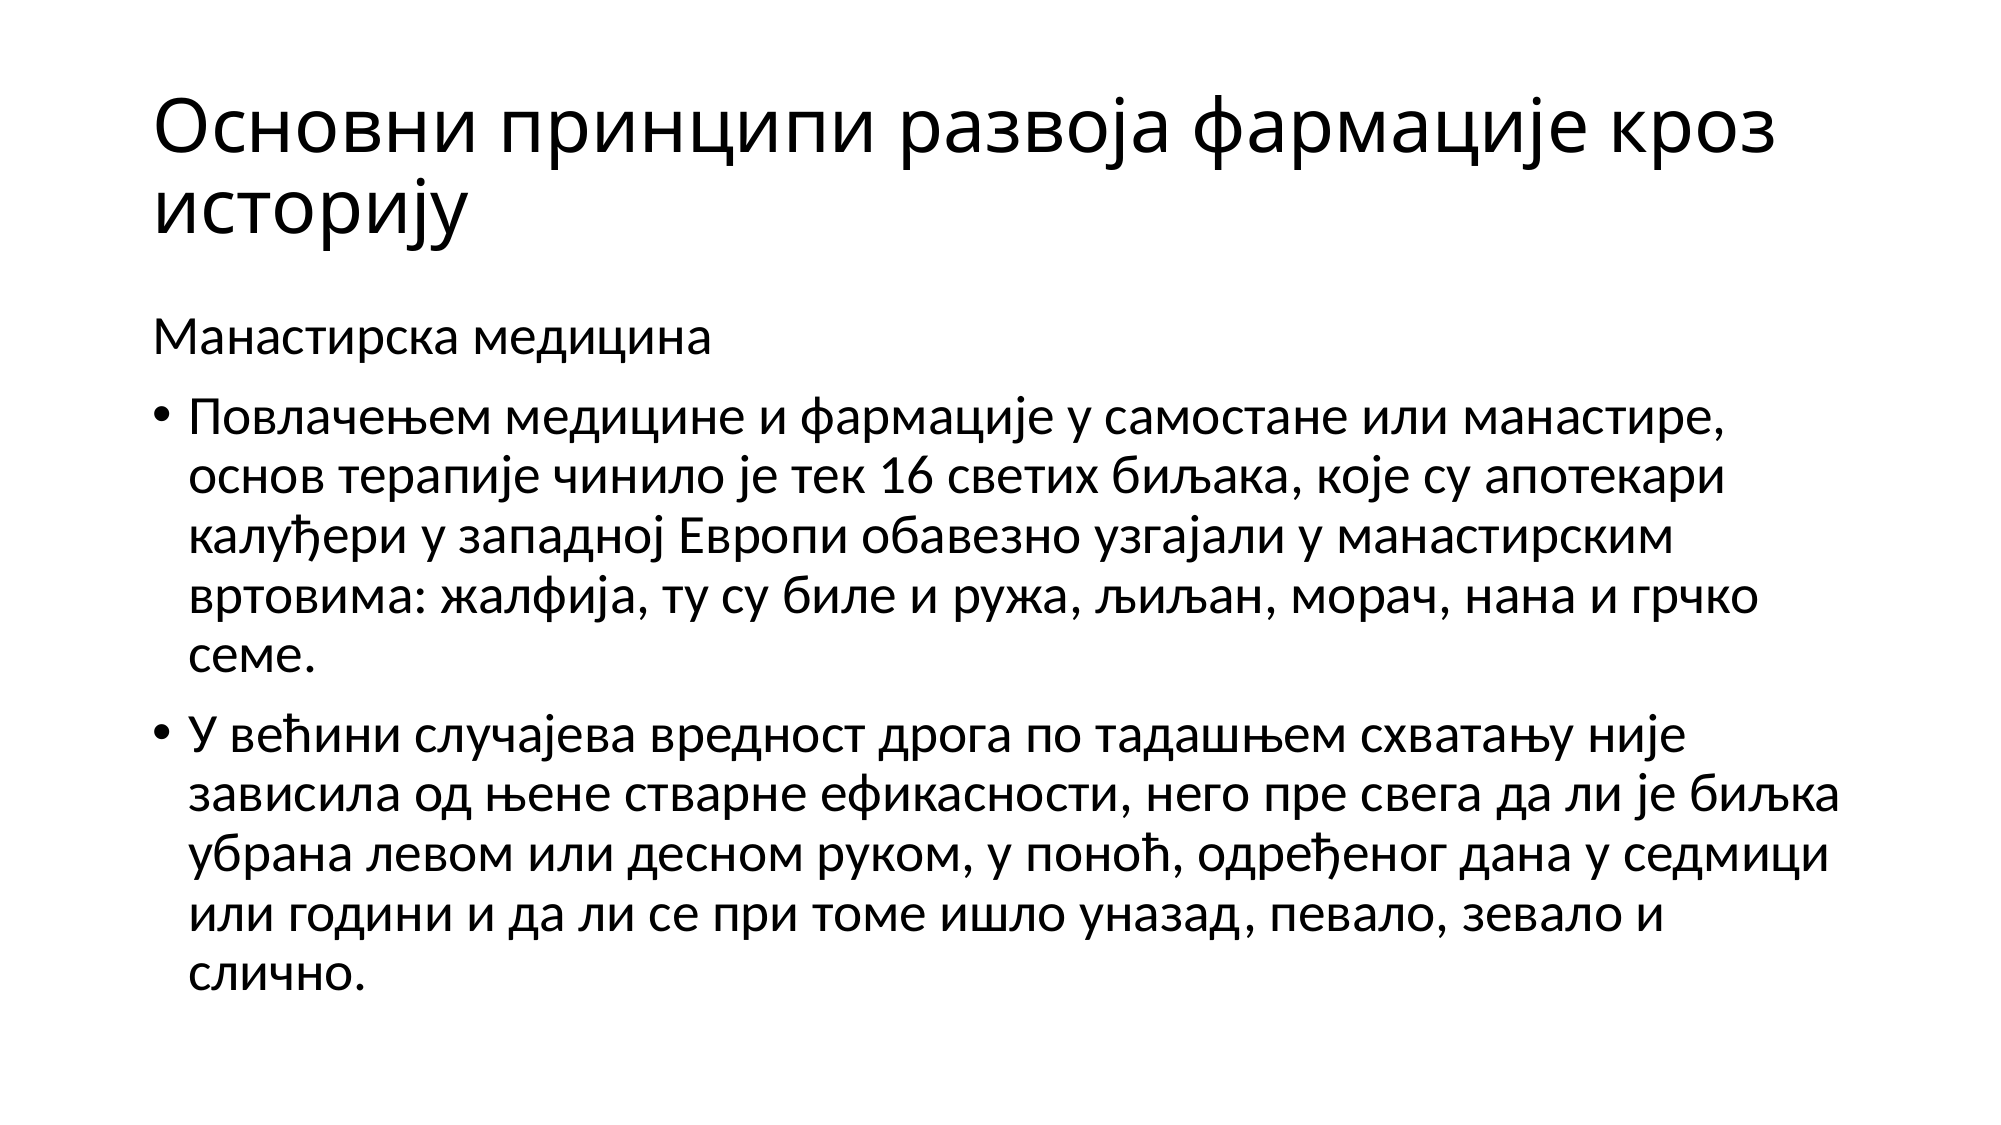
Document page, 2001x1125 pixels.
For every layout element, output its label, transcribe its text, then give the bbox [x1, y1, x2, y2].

list Манастирска медицина Повлачењем медицине и фармације у самостане или манастире, основ терапије чинило је тек 16 светих биљака, које су апотекари калуђери у западној Европи обавезно узгајали у манастирским вртовима: жалфија, ту су биле и ружа, љиљан, морач, нана и грчко семе. У већини случајева вредност дрога по тадашњем схватању није зависила од њене стварне ефикасности, него пре свега да ли је биљка убрана левом или десном руком, у поноћ, одређеног дана у седмици или години и да ли се при томе ишло уназад, певало, зевало и слично. [137, 299, 1863, 1014]
title Основни принципи развоја фармације кроз историју [137, 59, 1863, 278]
